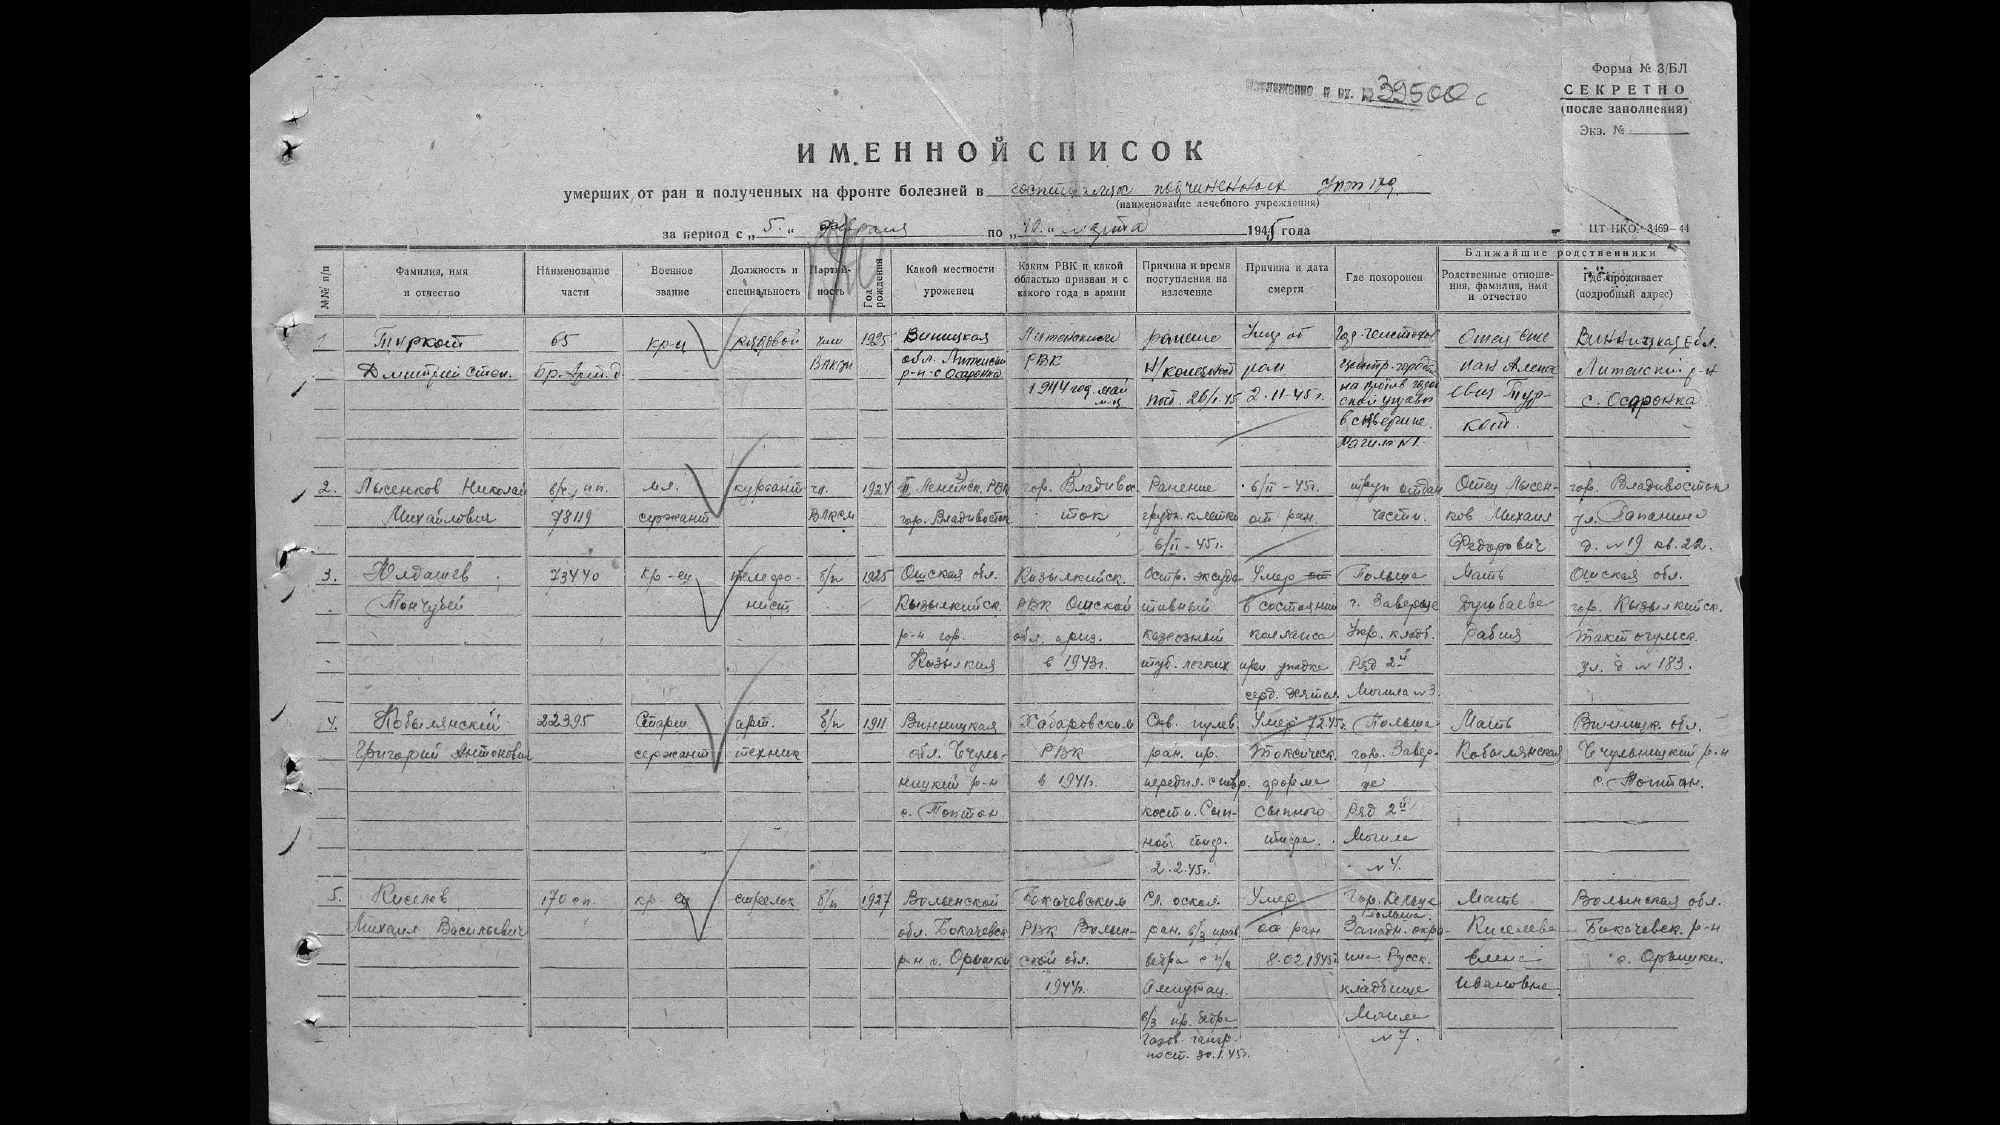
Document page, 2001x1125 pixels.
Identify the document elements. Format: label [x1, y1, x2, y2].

picture [250, 0, 1750, 1125]
